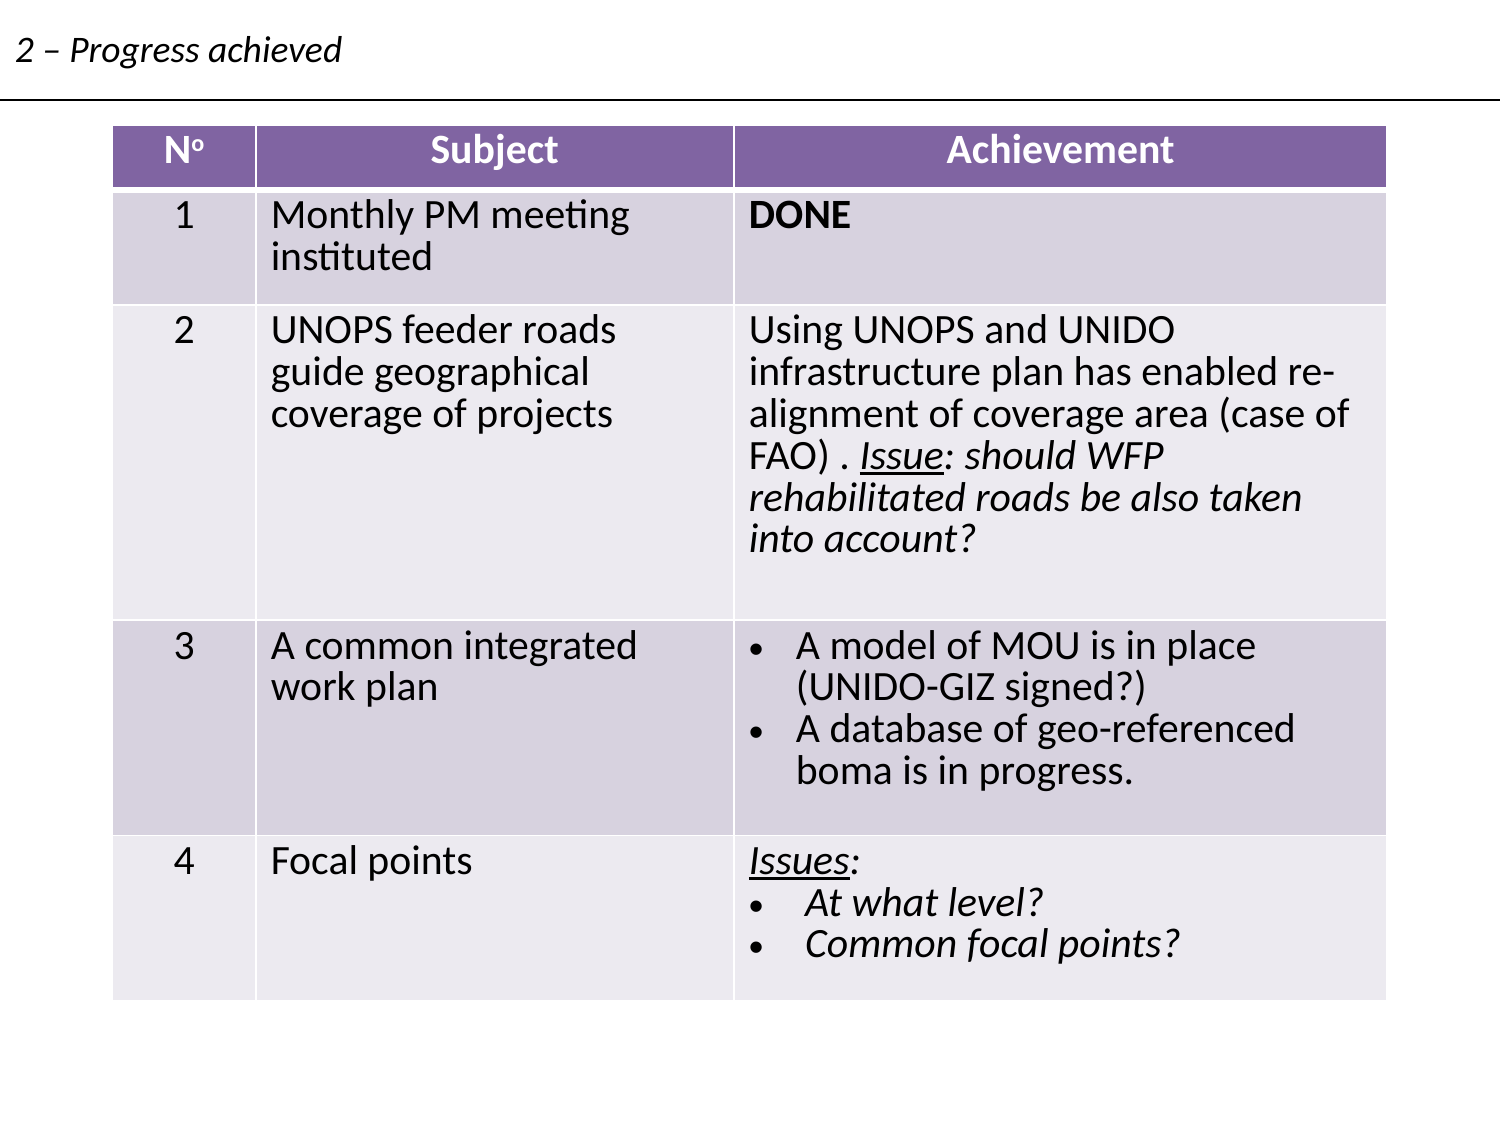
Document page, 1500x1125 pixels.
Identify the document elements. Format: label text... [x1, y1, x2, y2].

table_cell DONE [735, 193, 1386, 304]
table_header No [113, 126, 255, 187]
table_cell A model of MOU is in place (UNIDO-GIZ signed?) A database of geo-referenced boma is in progress. [735, 621, 1386, 835]
table_cell Focal points [257, 836, 733, 1000]
table_cell 4 [113, 836, 255, 1000]
table_cell 2 [113, 306, 255, 619]
table_cell Using UNOPS and UNIDO infrastructure plan has enabled re-alignment of coverage area (case of FAO) . Issue: should WFP rehabilitated roads be also taken into account? [735, 306, 1386, 619]
table_cell Monthly PM meeting instituted [257, 193, 733, 304]
table_cell UNOPS feeder roads guide geographical coverage of projects [257, 306, 733, 619]
table_header Subject [257, 126, 733, 187]
text_box 2 – Progress achieved [0, 17, 363, 78]
table_cell 3 [113, 621, 255, 835]
table_cell 1 [113, 193, 255, 304]
table_cell A common integrated work plan [257, 621, 733, 835]
table_cell Issues: At what level? Common focal points? [735, 836, 1386, 1000]
table_header Achievement [735, 126, 1386, 187]
